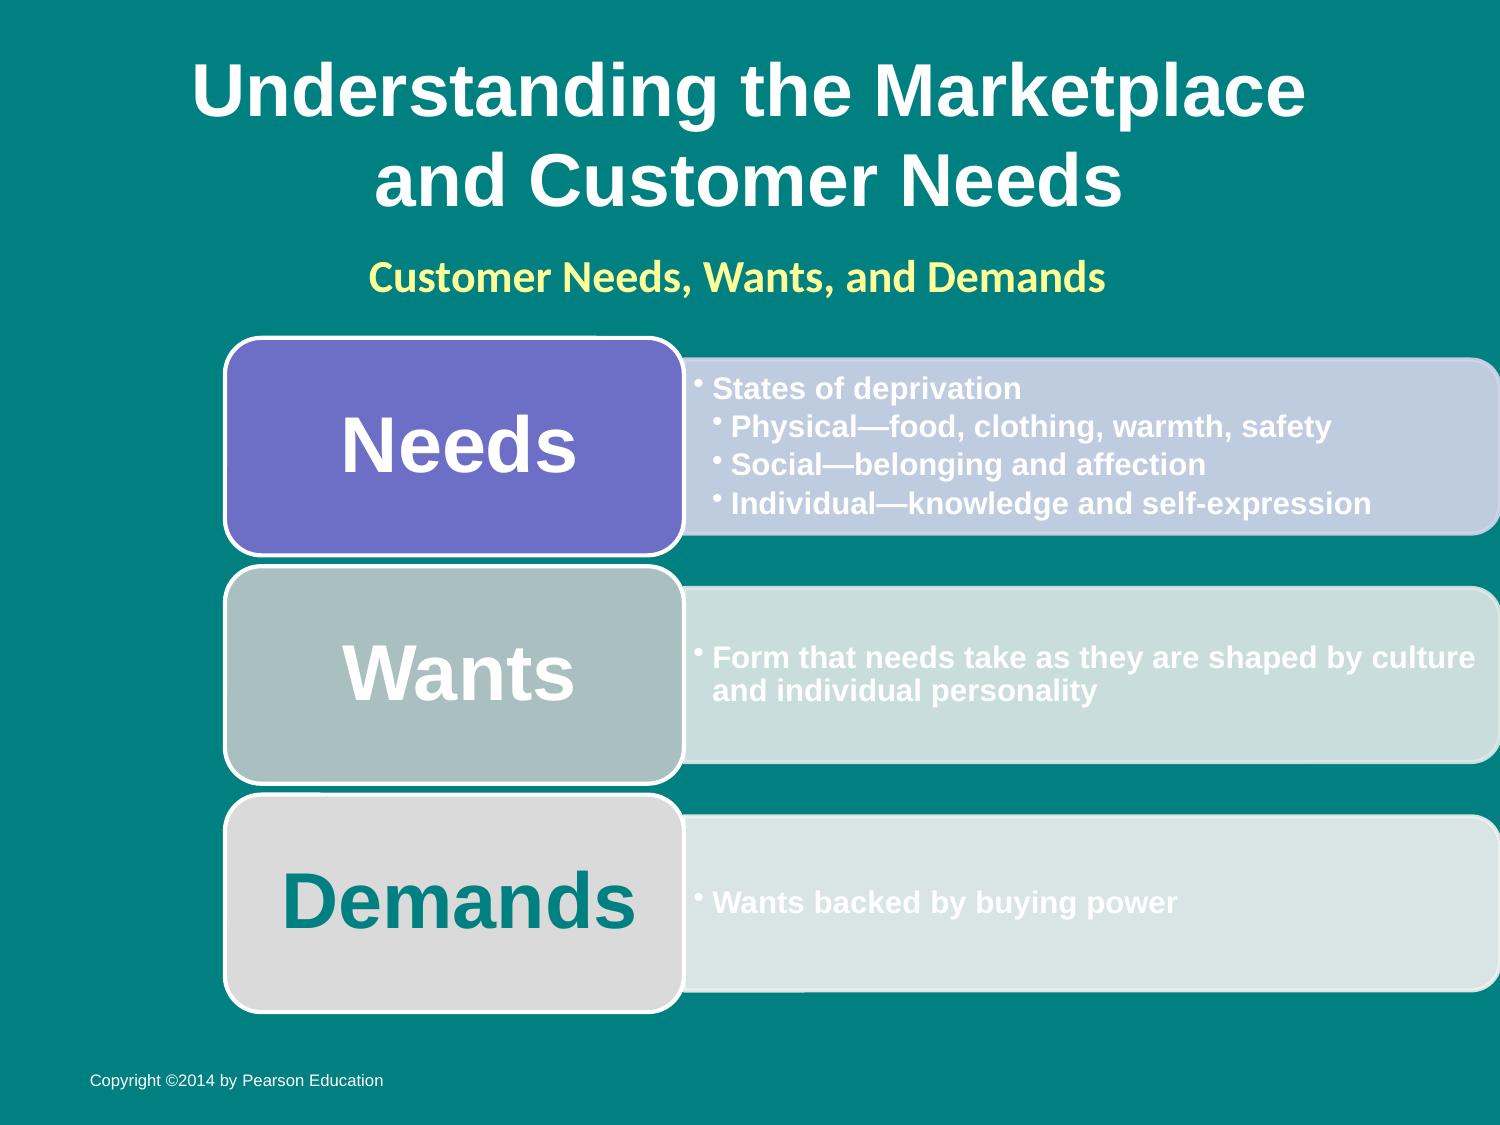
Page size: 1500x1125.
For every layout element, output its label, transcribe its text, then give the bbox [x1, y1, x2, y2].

title Understanding the Marketplace and Customer Needs [112, 37, 1388, 226]
text_box Copyright ©2014 by Pearson Education [74, 1062, 825, 1098]
list Customer Needs, Wants, and Demands [149, 249, 1326, 313]
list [224, 337, 1500, 1013]
